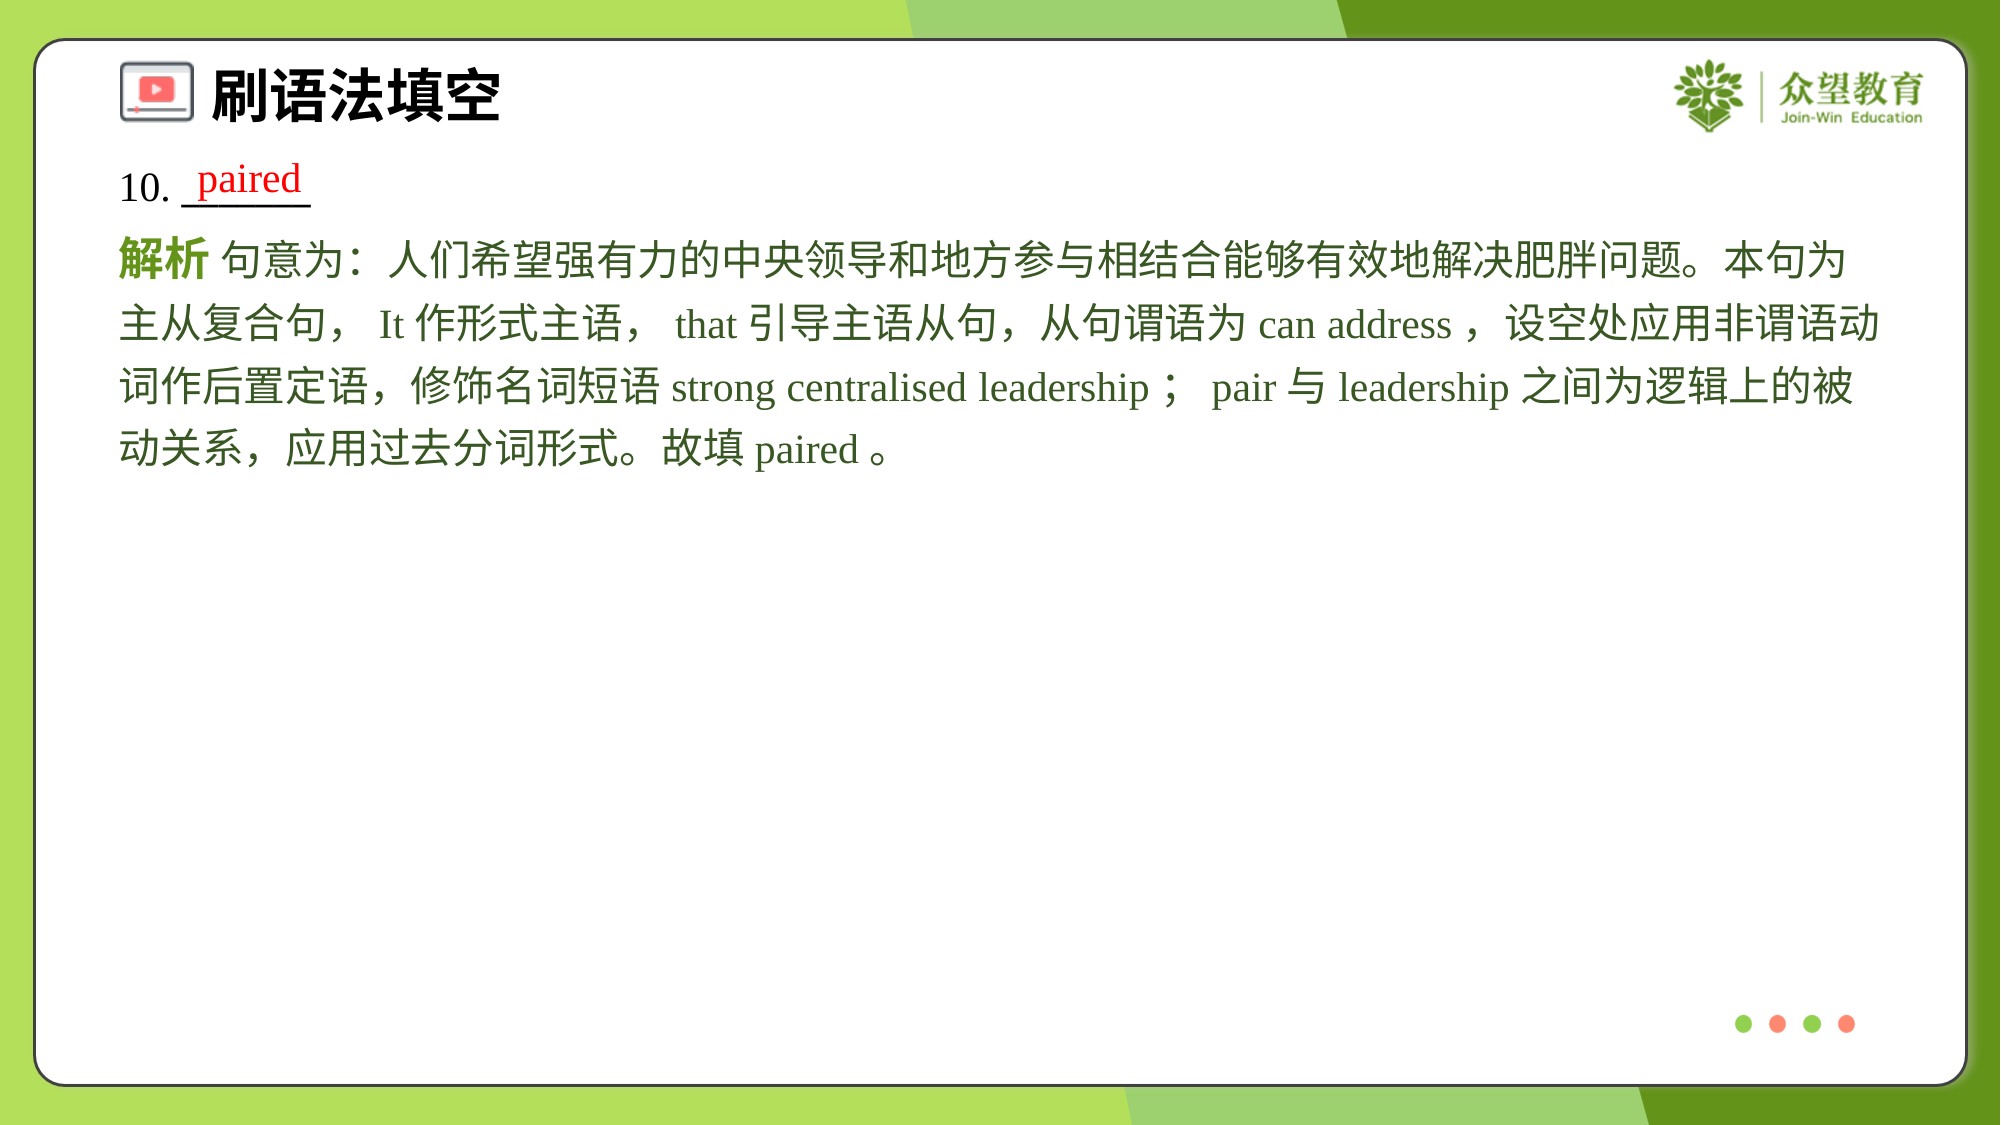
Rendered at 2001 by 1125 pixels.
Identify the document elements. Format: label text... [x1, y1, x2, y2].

text_box 解析 句意为：人们希望强有力的中央领导和地方参与相结合能够有效地解决肥胖问题。本句为主从复合句，It作形式主语，that引导主语从句，从句谓语为can address，设空处应用非谓语动词作后置定语，修饰名词短语strong centralised leadership；pair与leadership之间为逻辑上的被动关系，应用过去分词形式。故填paired。 [118, 215, 1883, 468]
text_box paired [192, 138, 307, 197]
picture [0, 0, 2000, 1125]
text_box 10. _______ [118, 146, 1883, 204]
